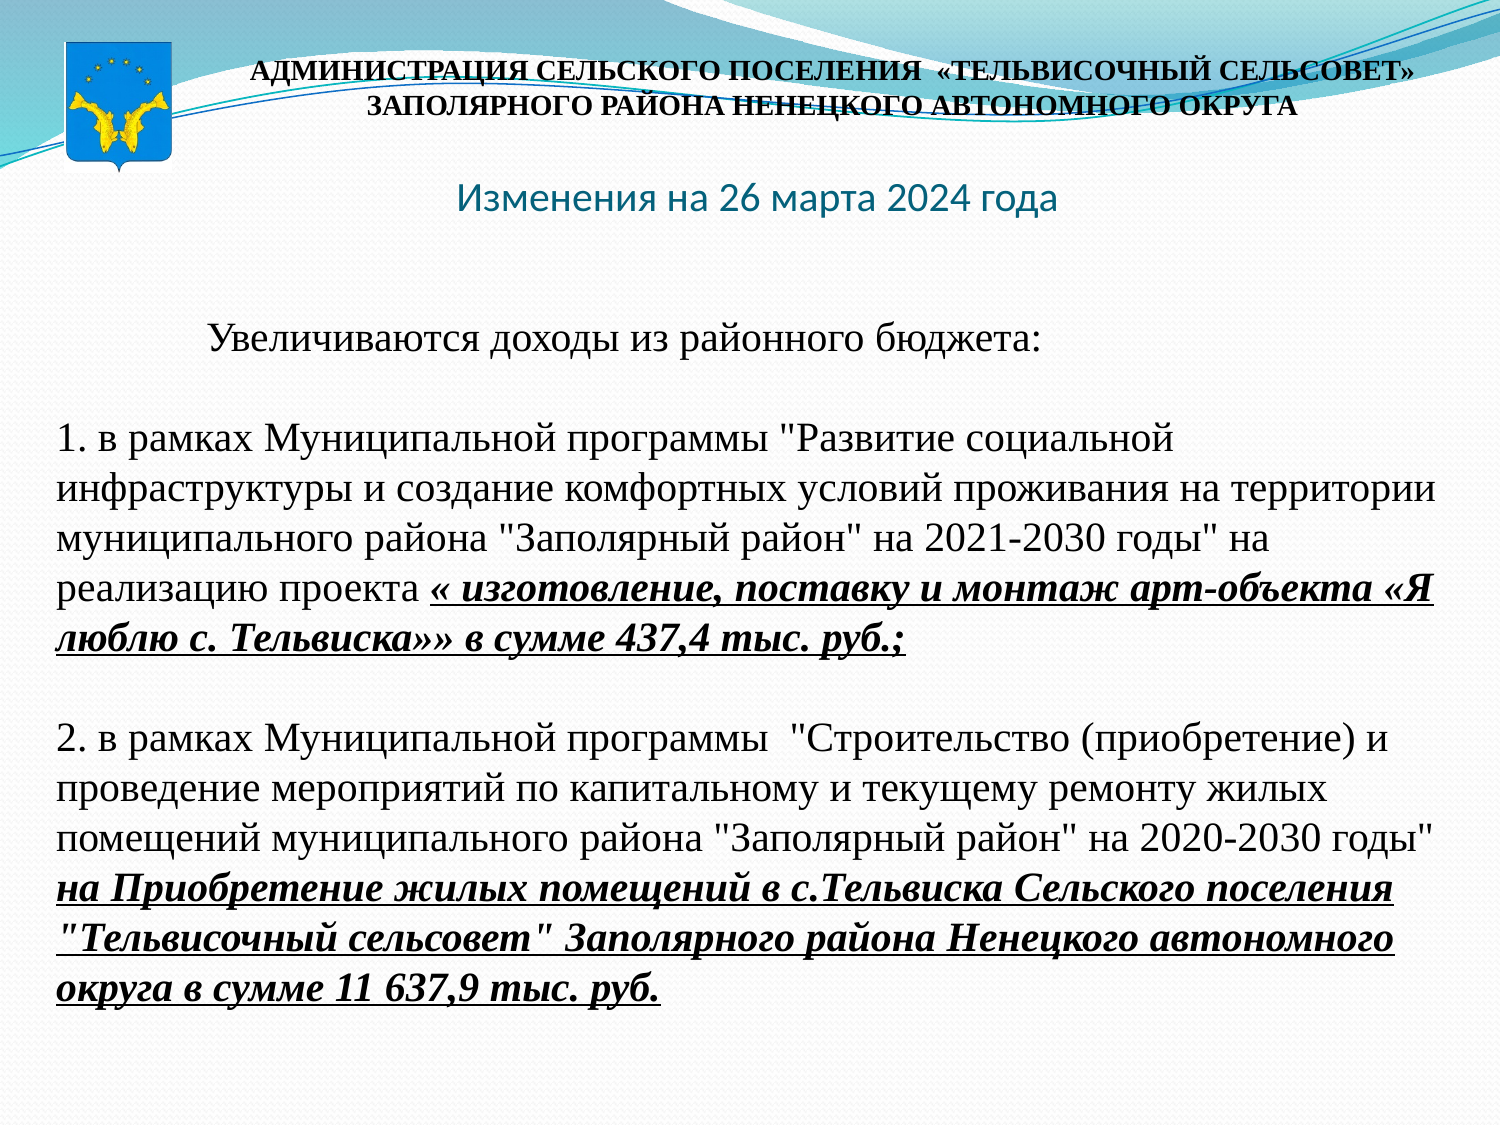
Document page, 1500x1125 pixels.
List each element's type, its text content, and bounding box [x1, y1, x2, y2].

title Изменения на 26 марта 2024 года [76, 101, 1440, 220]
text_box Увеличиваются доходы из районного бюджета: 1. в рамках Муниципальной программы "Развитие социальной инфраструктуры и создание комфортных условий проживания на территории муниципального района "Заполярный район" на 2021-2030 годы" на реализацию проекта « изготовление, поставку и монтаж арт-объекта «Я люблю с. Тельвиска»» в сумме 437,4 тыс. руб.; 2. в рамках Муниципальной программы "Строительство (приобретение) и проведение мероприятий по капитальному и текущему ремонту жилых помещений муниципального района "Заполярный район" на 2020-2030 годы" на Приобретение жилых помещений в с.Тельвиска Сельского поселения "Тельвисочный сельсовет" Заполярного района Ненецкого автономного округа в сумме 11 637,9 тыс. руб. [41, 267, 1471, 1018]
text_box АДМИНИСТРАЦИЯ СЕЛЬСКОГО ПОСЕЛЕНИЯ «ТЕЛЬВИСОЧНЫЙ СЕЛЬСОВЕТ» ЗАПОЛЯРНОГО РАЙОНА НЕНЕЦКОГО АВТОНОМНОГО ОКРУГА [206, 43, 1459, 129]
picture [64, 42, 172, 173]
